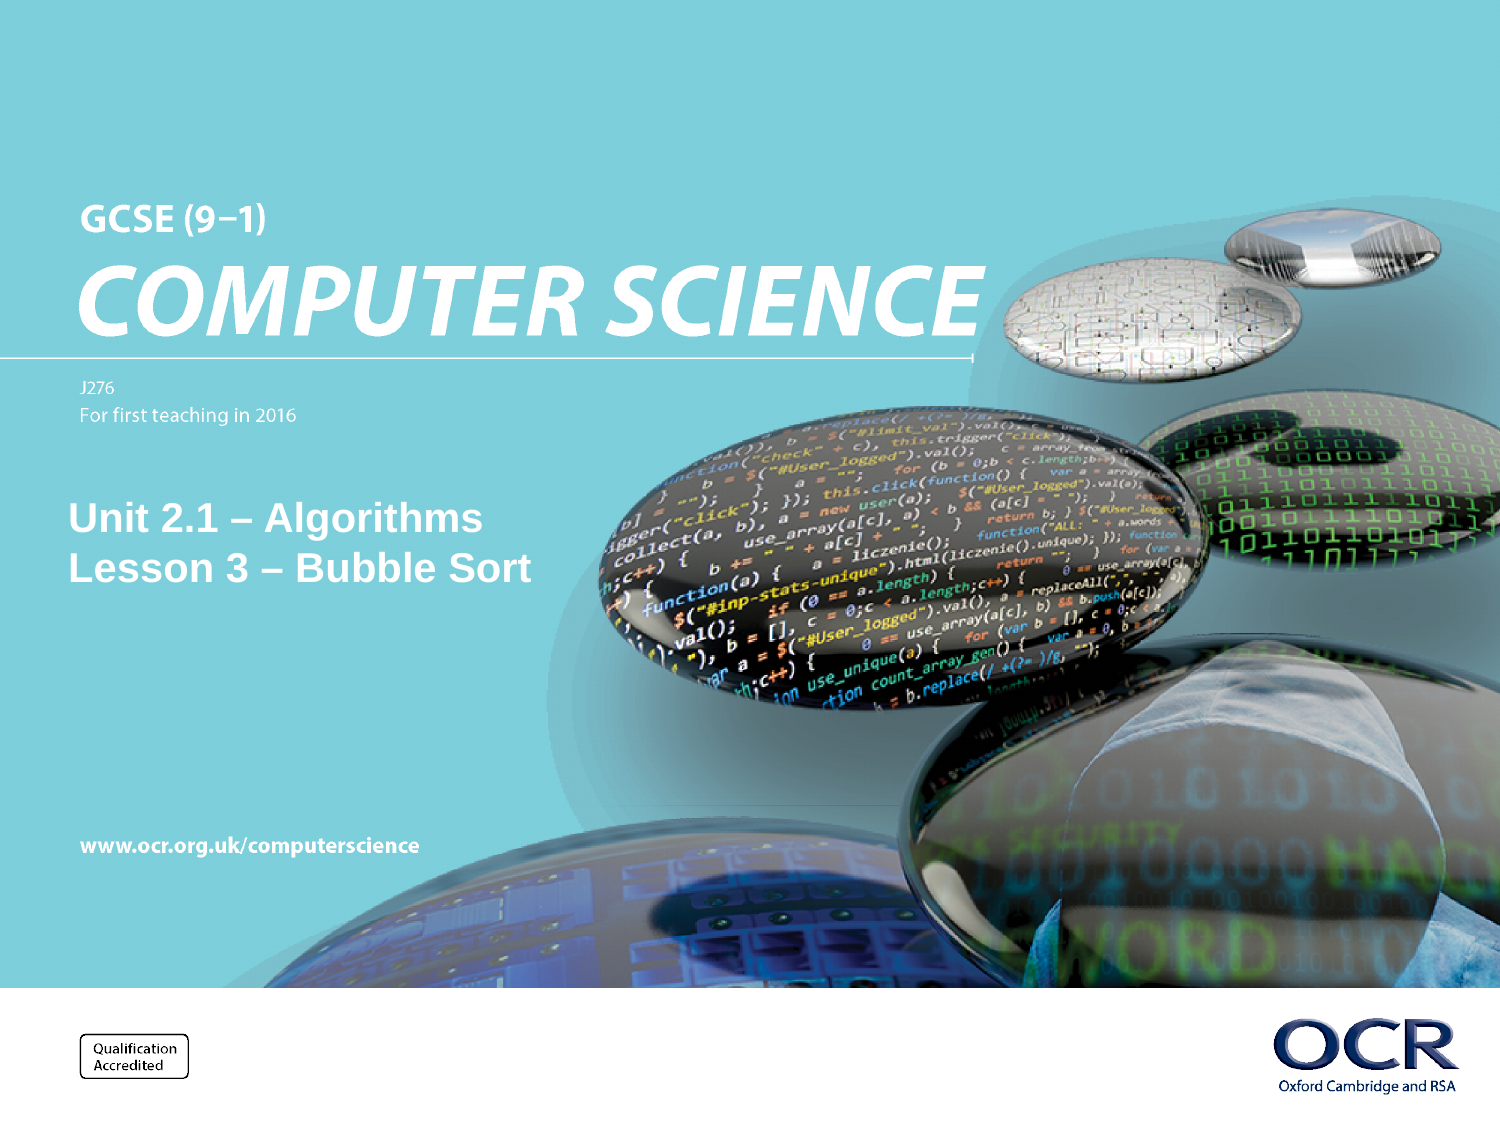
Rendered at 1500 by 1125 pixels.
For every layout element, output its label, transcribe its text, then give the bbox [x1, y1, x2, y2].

title Unit 2.1 – Algorithms Lesson 3 – Bubble Sort [53, 420, 597, 662]
picture [0, 0, 1500, 1125]
